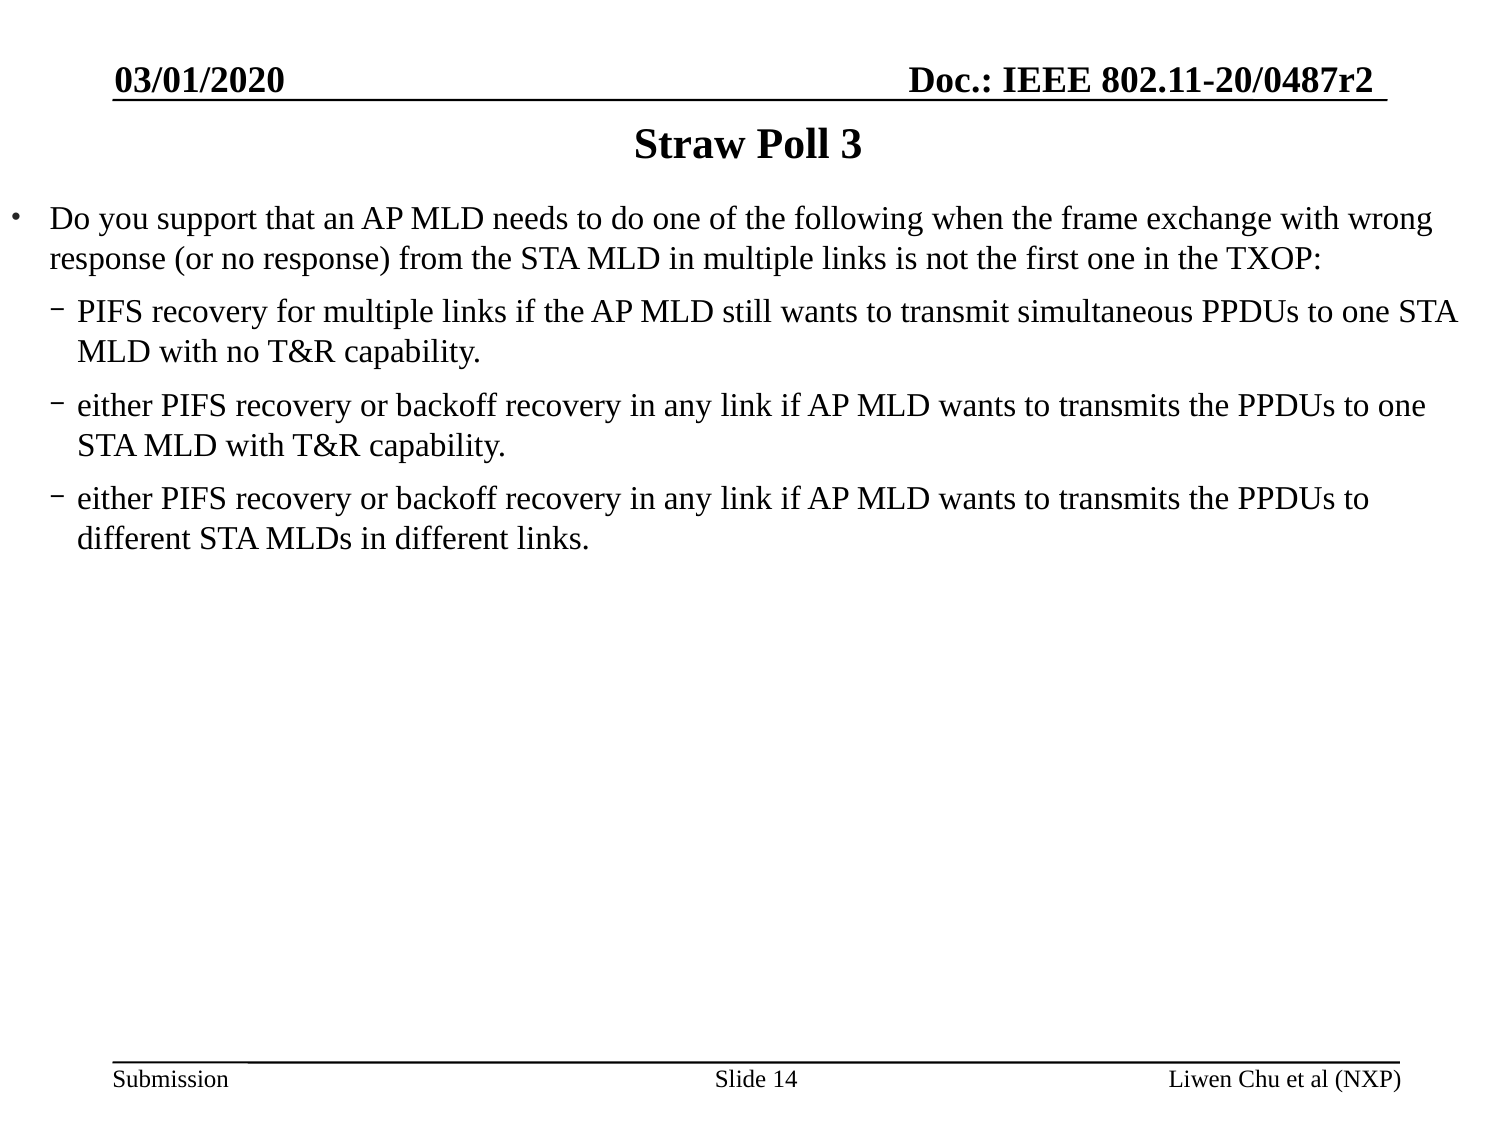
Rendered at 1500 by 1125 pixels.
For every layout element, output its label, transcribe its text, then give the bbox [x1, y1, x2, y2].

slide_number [114, 54, 288, 101]
slide_number Slide 14 [712, 1061, 800, 1093]
text_box Do you support that an AP MLD needs to do one of the following when the frame exchange with wrong response (or no response) from the STA MLD in multiple links is not the first one in the TXOP: PIFS recovery for multiple links if the AP MLD still wants to transmit simultaneous PPDUs to one STA MLD with no T&R capability. either PIFS recovery or backoff recovery in any link if AP MLD wants to transmits the PPDUs to one STA MLD with T&R capability. either PIFS recovery or backoff recovery in any link if AP MLD wants to transmits the PPDUs to different STA MLDs in different links. [0, 190, 1500, 788]
title Straw Poll 3 [13, 111, 1484, 172]
footer Liwen Chu et al (NXP) [1165, 1061, 1402, 1093]
